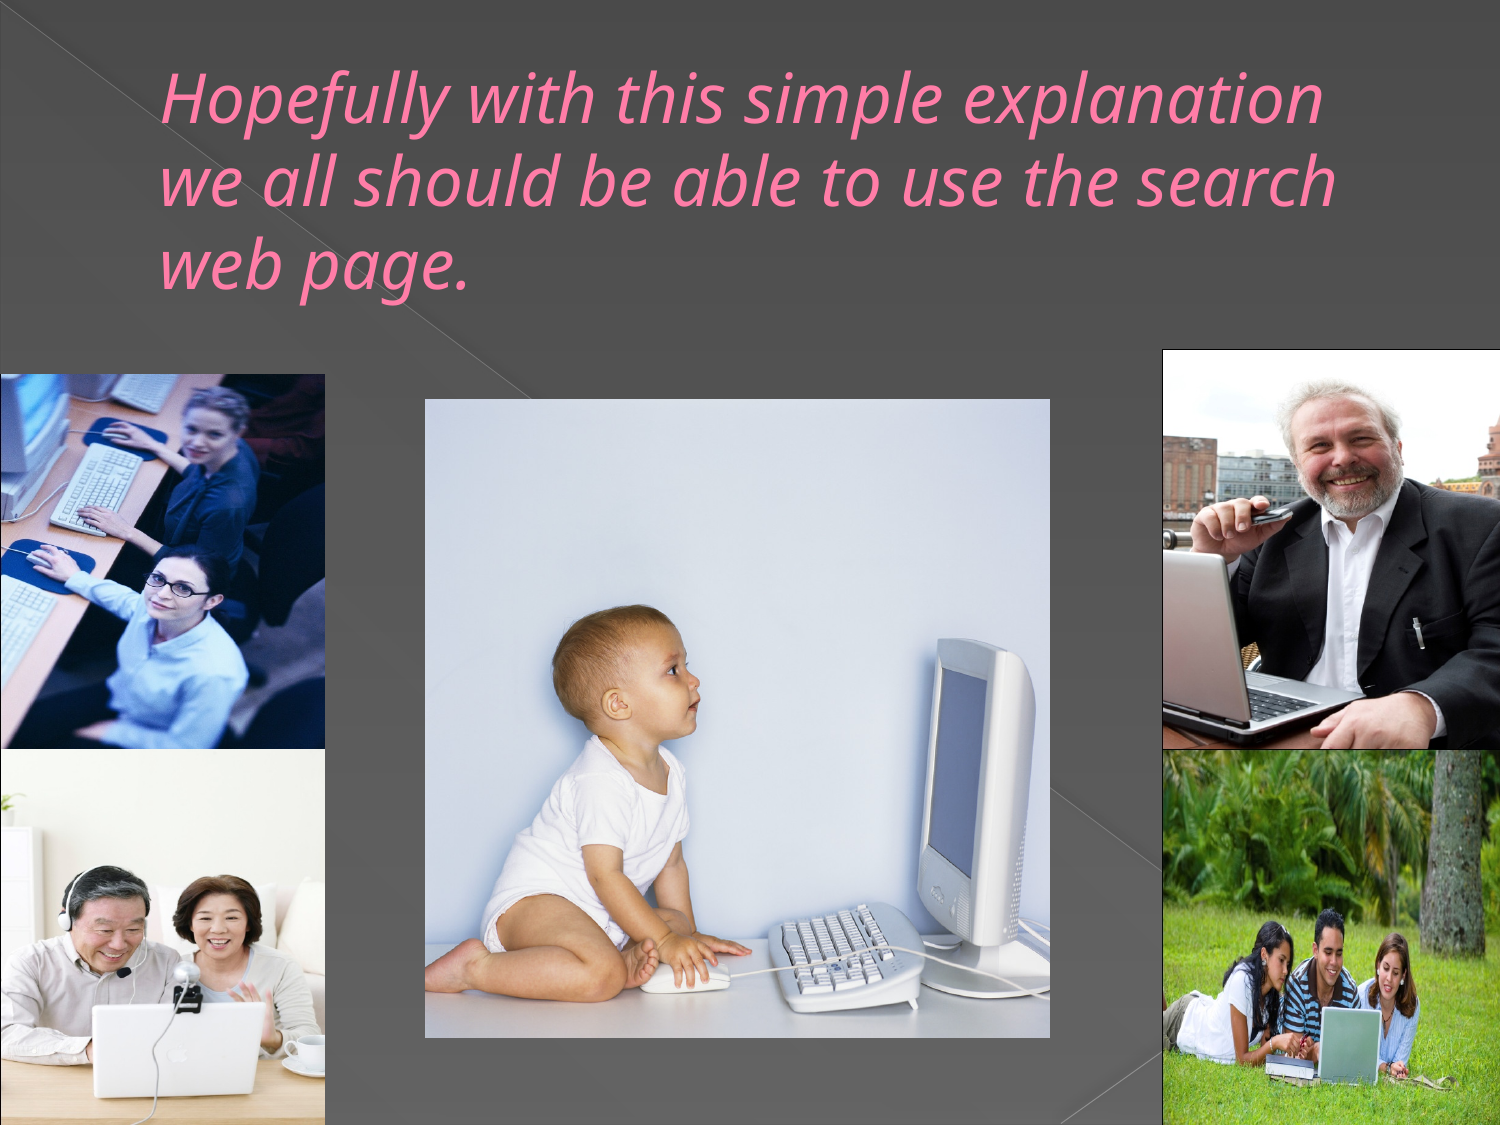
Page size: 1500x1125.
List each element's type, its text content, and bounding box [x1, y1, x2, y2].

title Hopefully with this simple explanation we all should be able to use the search web page. [75, 45, 1425, 313]
picture [424, 399, 1051, 1038]
picture [0, 374, 326, 1125]
picture [1162, 349, 1500, 1125]
